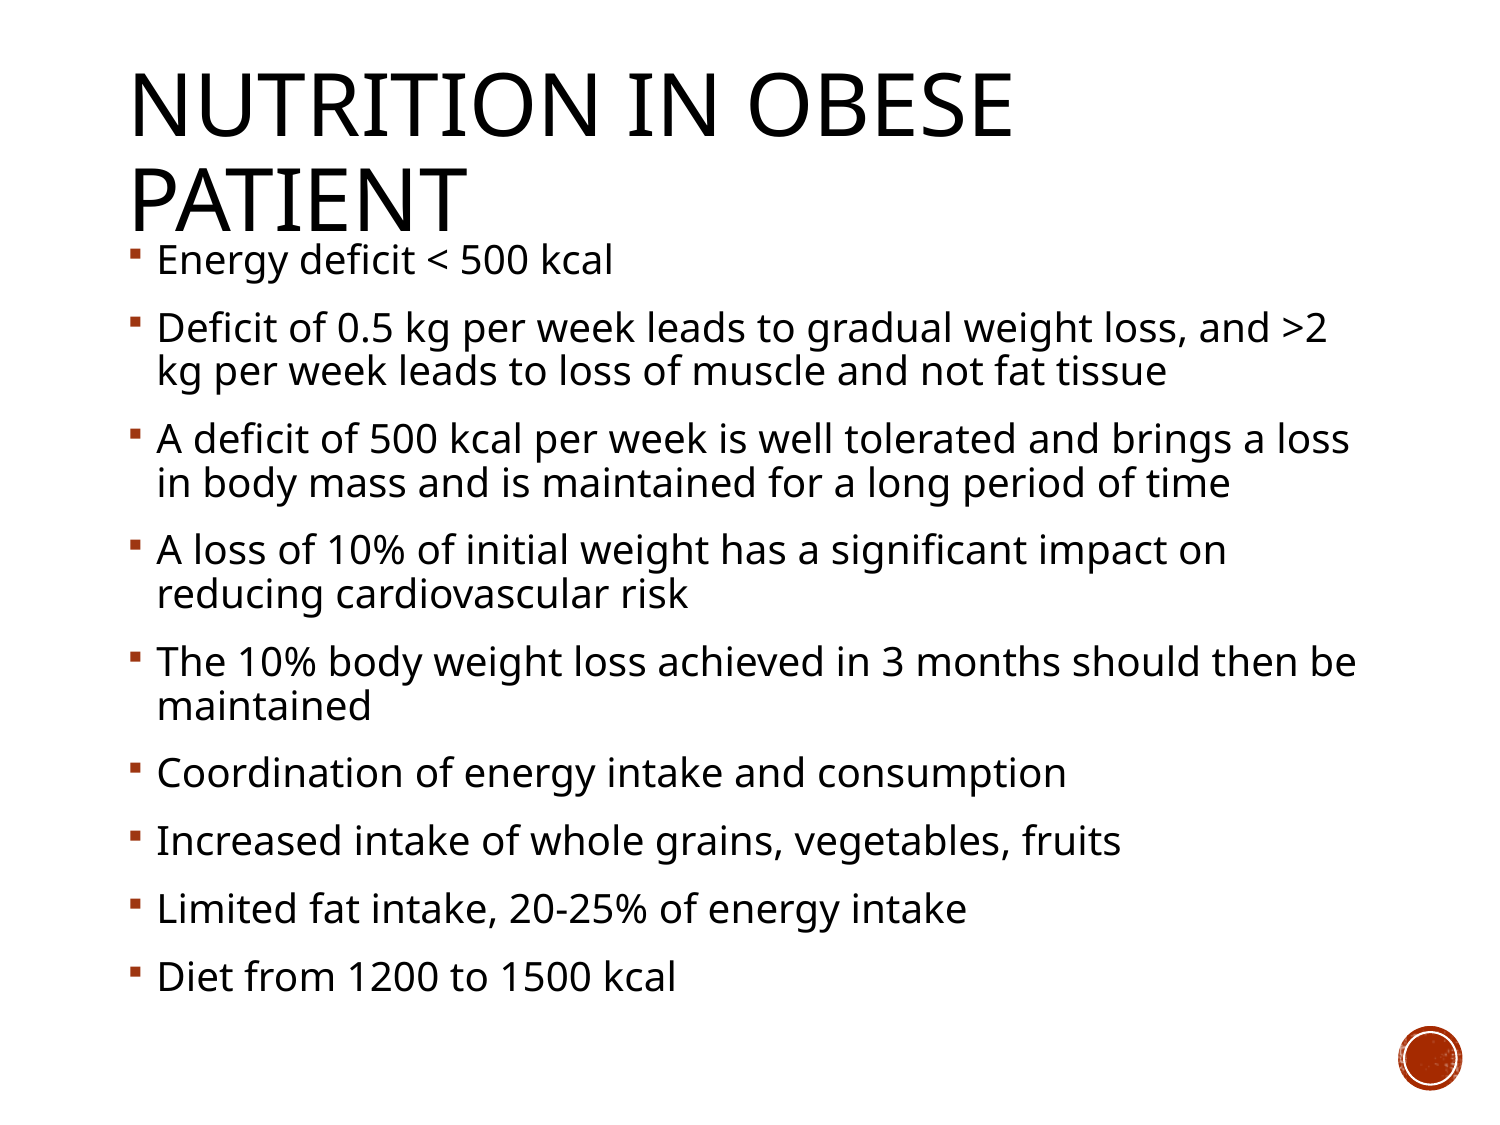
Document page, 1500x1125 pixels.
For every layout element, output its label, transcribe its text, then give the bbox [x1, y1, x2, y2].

title Nutrition in obese patient [112, 79, 1388, 231]
list Energy deficit < 500 kcal Deficit of 0.5 kg per week leads to gradual weight loss, and >2 kg per week leads to loss of muscle and not fat tissue A deficit of 500 kcal per week is well tolerated and brings a loss in body mass and is maintained for a long period of time A loss of 10% of initial weight has a significant impact on reducing cardiovascular risk The 10% body weight loss achieved in 3 months should then be maintained Coordination of energy intake and consumption Increased intake of whole grains, vegetables, fruits Limited fat intake, 20-25% of energy intake Diet from 1200 to 1500 kcal [112, 231, 1388, 1013]
